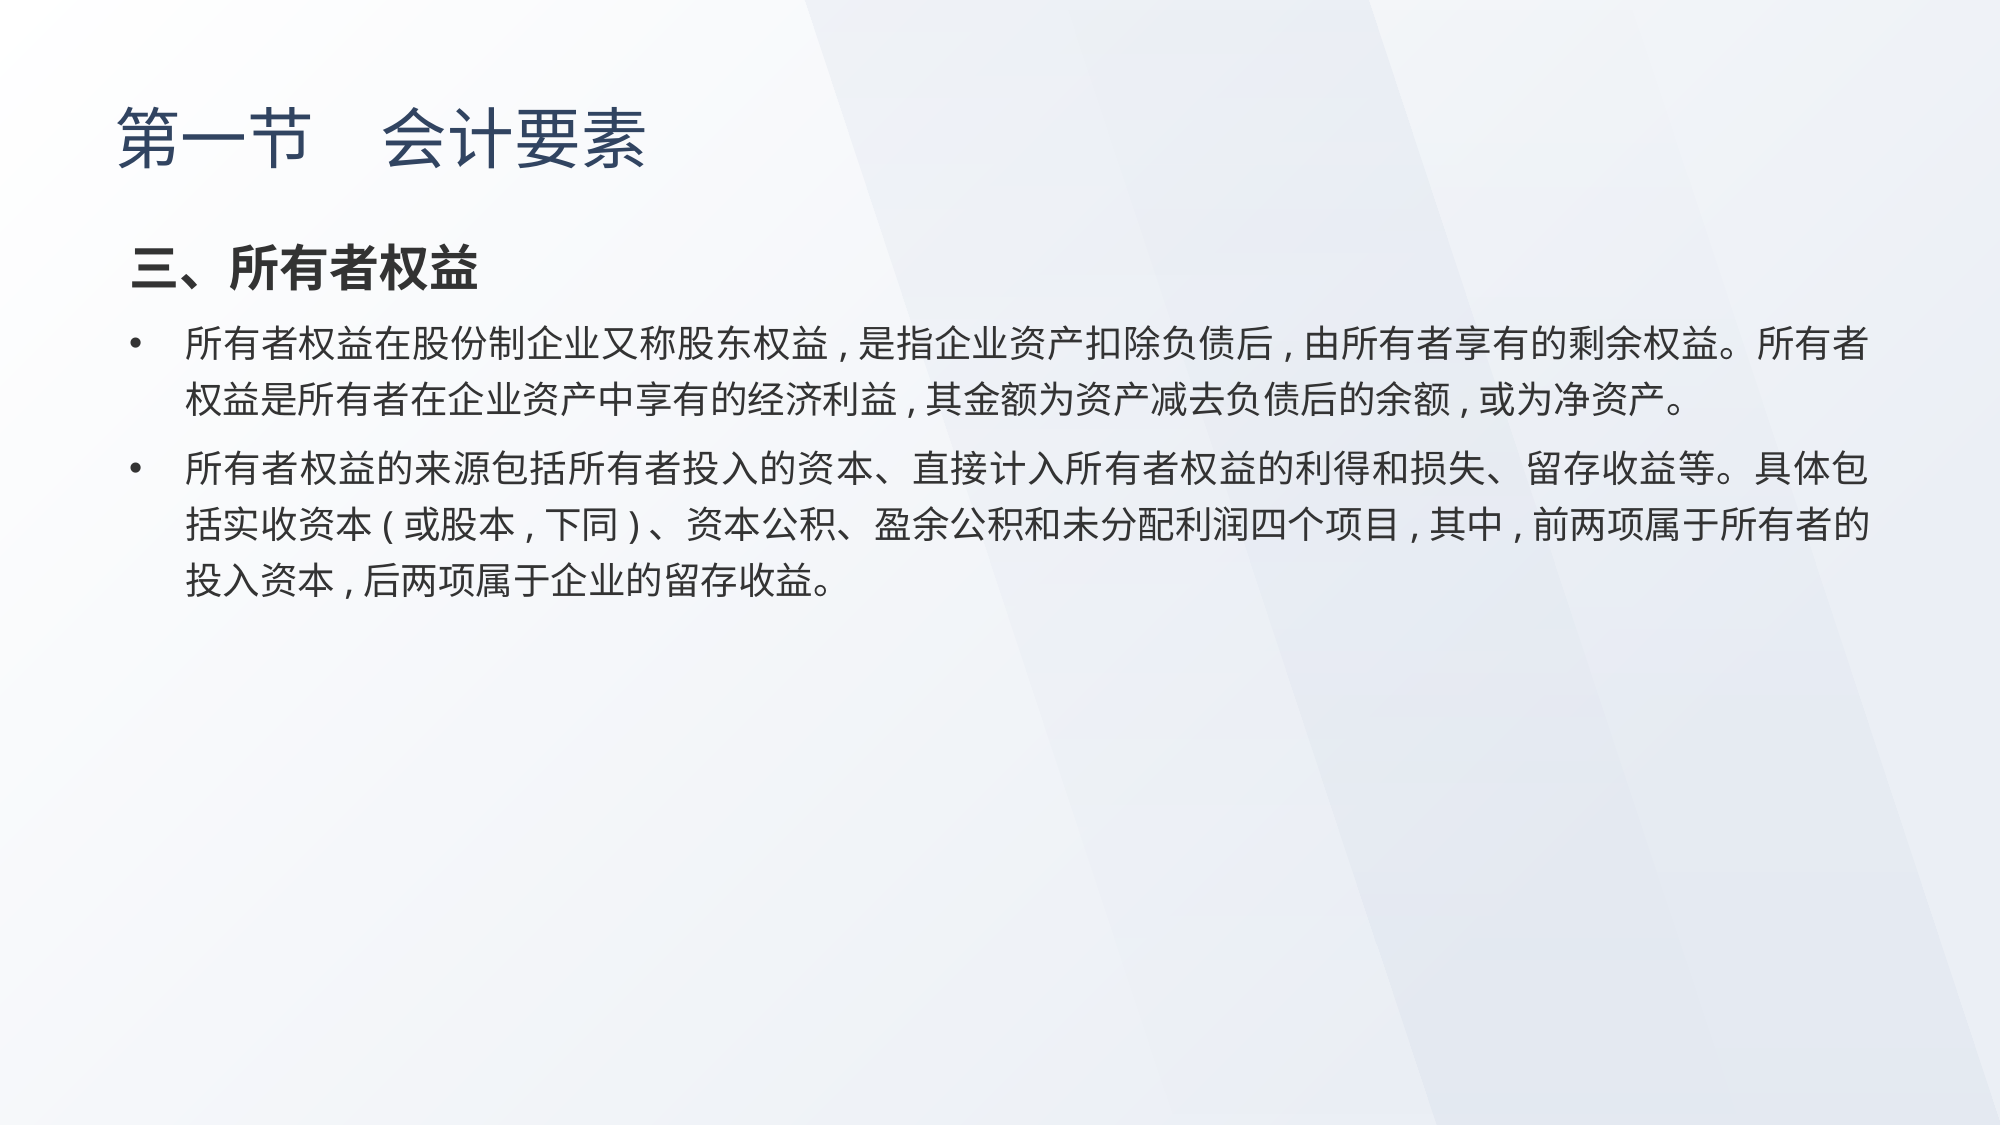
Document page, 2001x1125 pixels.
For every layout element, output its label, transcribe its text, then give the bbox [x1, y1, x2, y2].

title 第一节 会计要素 [114, 59, 1886, 178]
text_box 三、所有者权益 所有者权益在股份制企业又称股东权益,是指企业资产扣除负债后,由所有者享有的剩余权益。所有者权益是所有者在企业资产中享有的经济利益,其金额为资产减去负债后的余额,或为净资产。 所有者权益的来源包括所有者投入的资本、直接计入所有者权益的利得和损失、留存收益等。具体包括实收资本(或股本,下同)、资本公积、盈余公积和未分配利润四个项目,其中,前两项属于所有者的投入资本,后两项属于企业的留存收益。 [114, 213, 1886, 1013]
